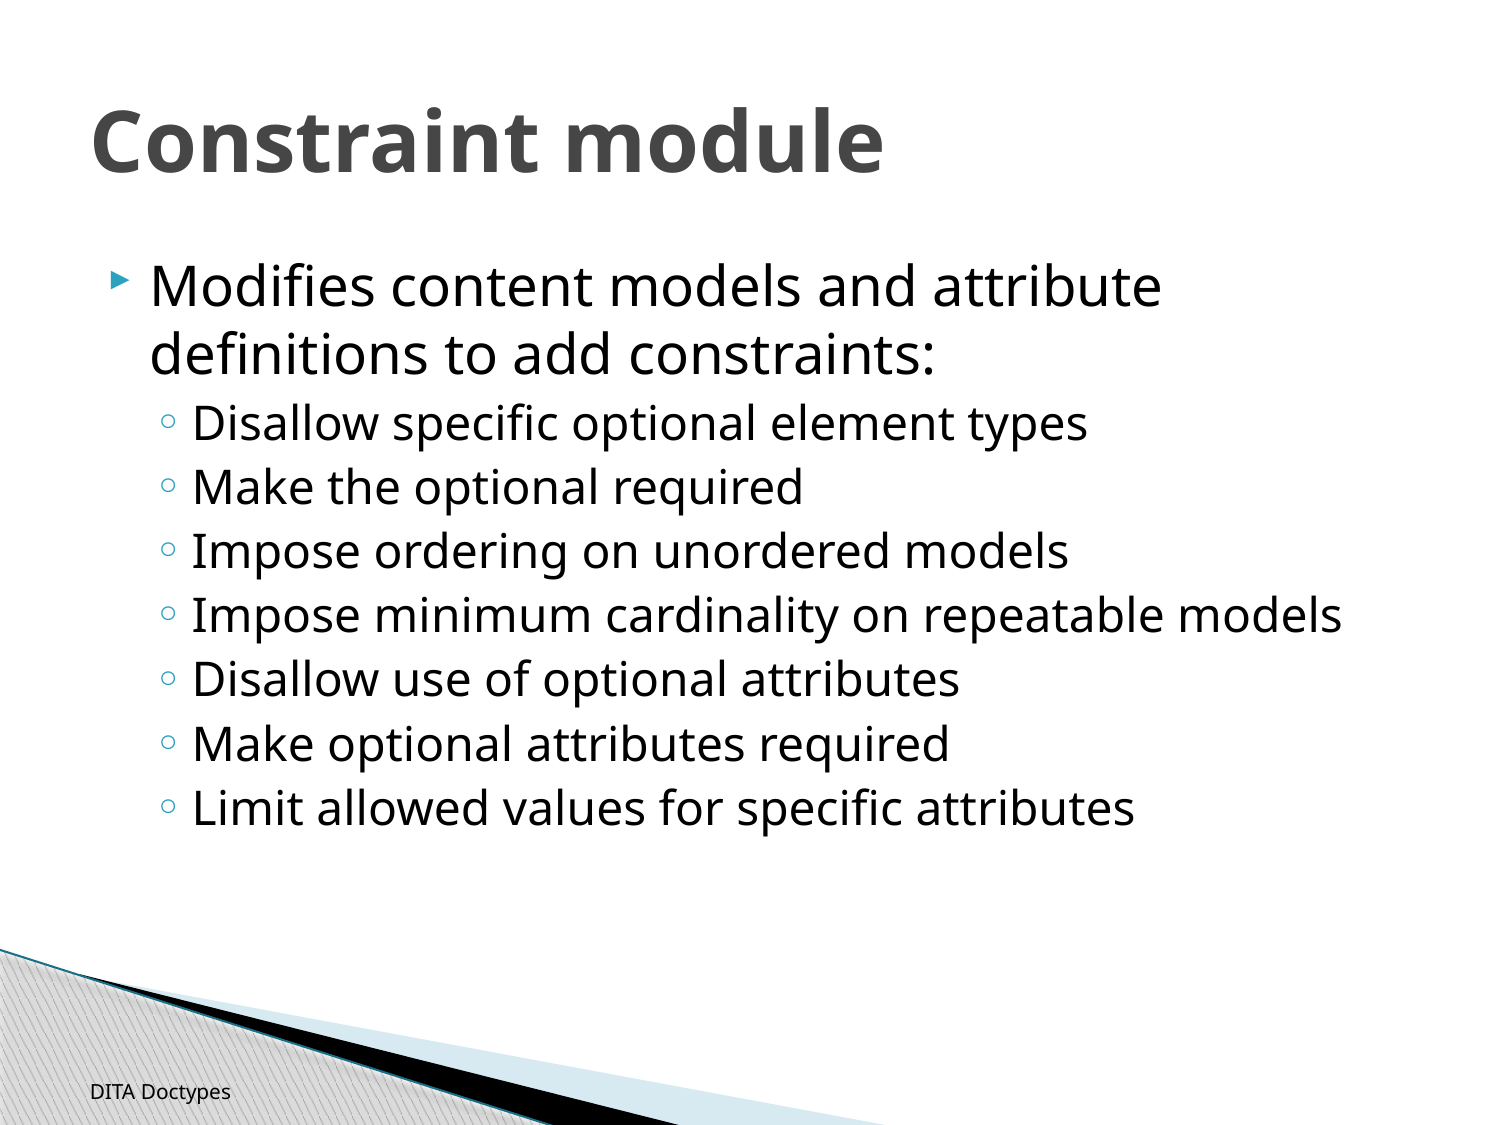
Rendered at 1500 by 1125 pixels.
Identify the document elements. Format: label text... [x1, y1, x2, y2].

title Constraint module [75, 45, 1425, 233]
list Modifies content models and attribute definitions to add constraints: Disallow specific optional element types Make the optional required Impose ordering on unordered models Impose minimum cardinality on repeatable models Disallow use of optional attributes Make optional attributes required Limit allowed values for specific attributes [75, 243, 1425, 986]
